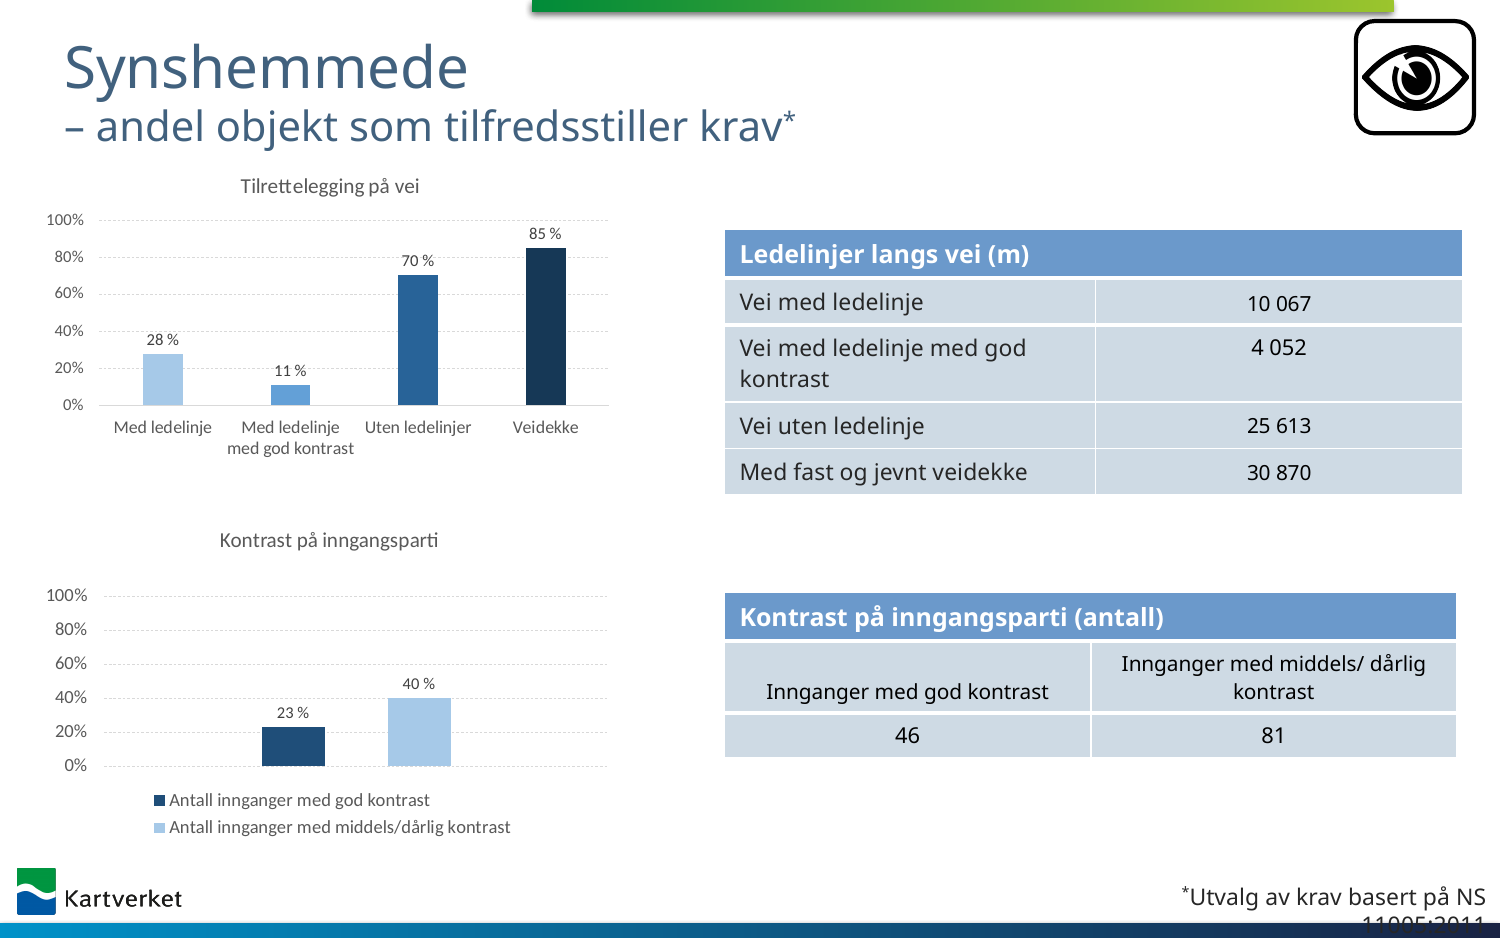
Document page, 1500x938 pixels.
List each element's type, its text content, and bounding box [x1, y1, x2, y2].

table_header Kontrast på inngangsparti (antall) [725, 593, 1456, 639]
table_cell 25 613 [1096, 403, 1462, 448]
table_cell Vei med ledelinje [725, 280, 1095, 323]
table_cell 46 [725, 715, 1090, 757]
picture [41, 520, 618, 846]
picture [41, 166, 619, 492]
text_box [1355, 20, 1475, 134]
table_cell 30 870 [1096, 449, 1462, 494]
table_cell 4 052 [1096, 327, 1462, 401]
table_cell Vei med ledelinje med god kontrast [725, 327, 1095, 401]
table_cell 10 067 [1096, 280, 1462, 323]
text_box *Utvalg av krav basert på NS 11005:2011 [1068, 873, 1500, 938]
table_header Ledelinjer langs vei (m) [725, 230, 1462, 276]
table_cell Med fast og jevnt veidekke [725, 449, 1095, 494]
table_cell Vei uten ledelinje [725, 403, 1095, 448]
table_cell Innganger med middels/ dårlig kontrast [1092, 643, 1456, 711]
table_cell 81 [1092, 715, 1456, 757]
text_box Synshemmede – andel objekt som tilfredsstiller krav* [49, 24, 1431, 158]
table_cell Innganger med god kontrast [725, 643, 1090, 711]
